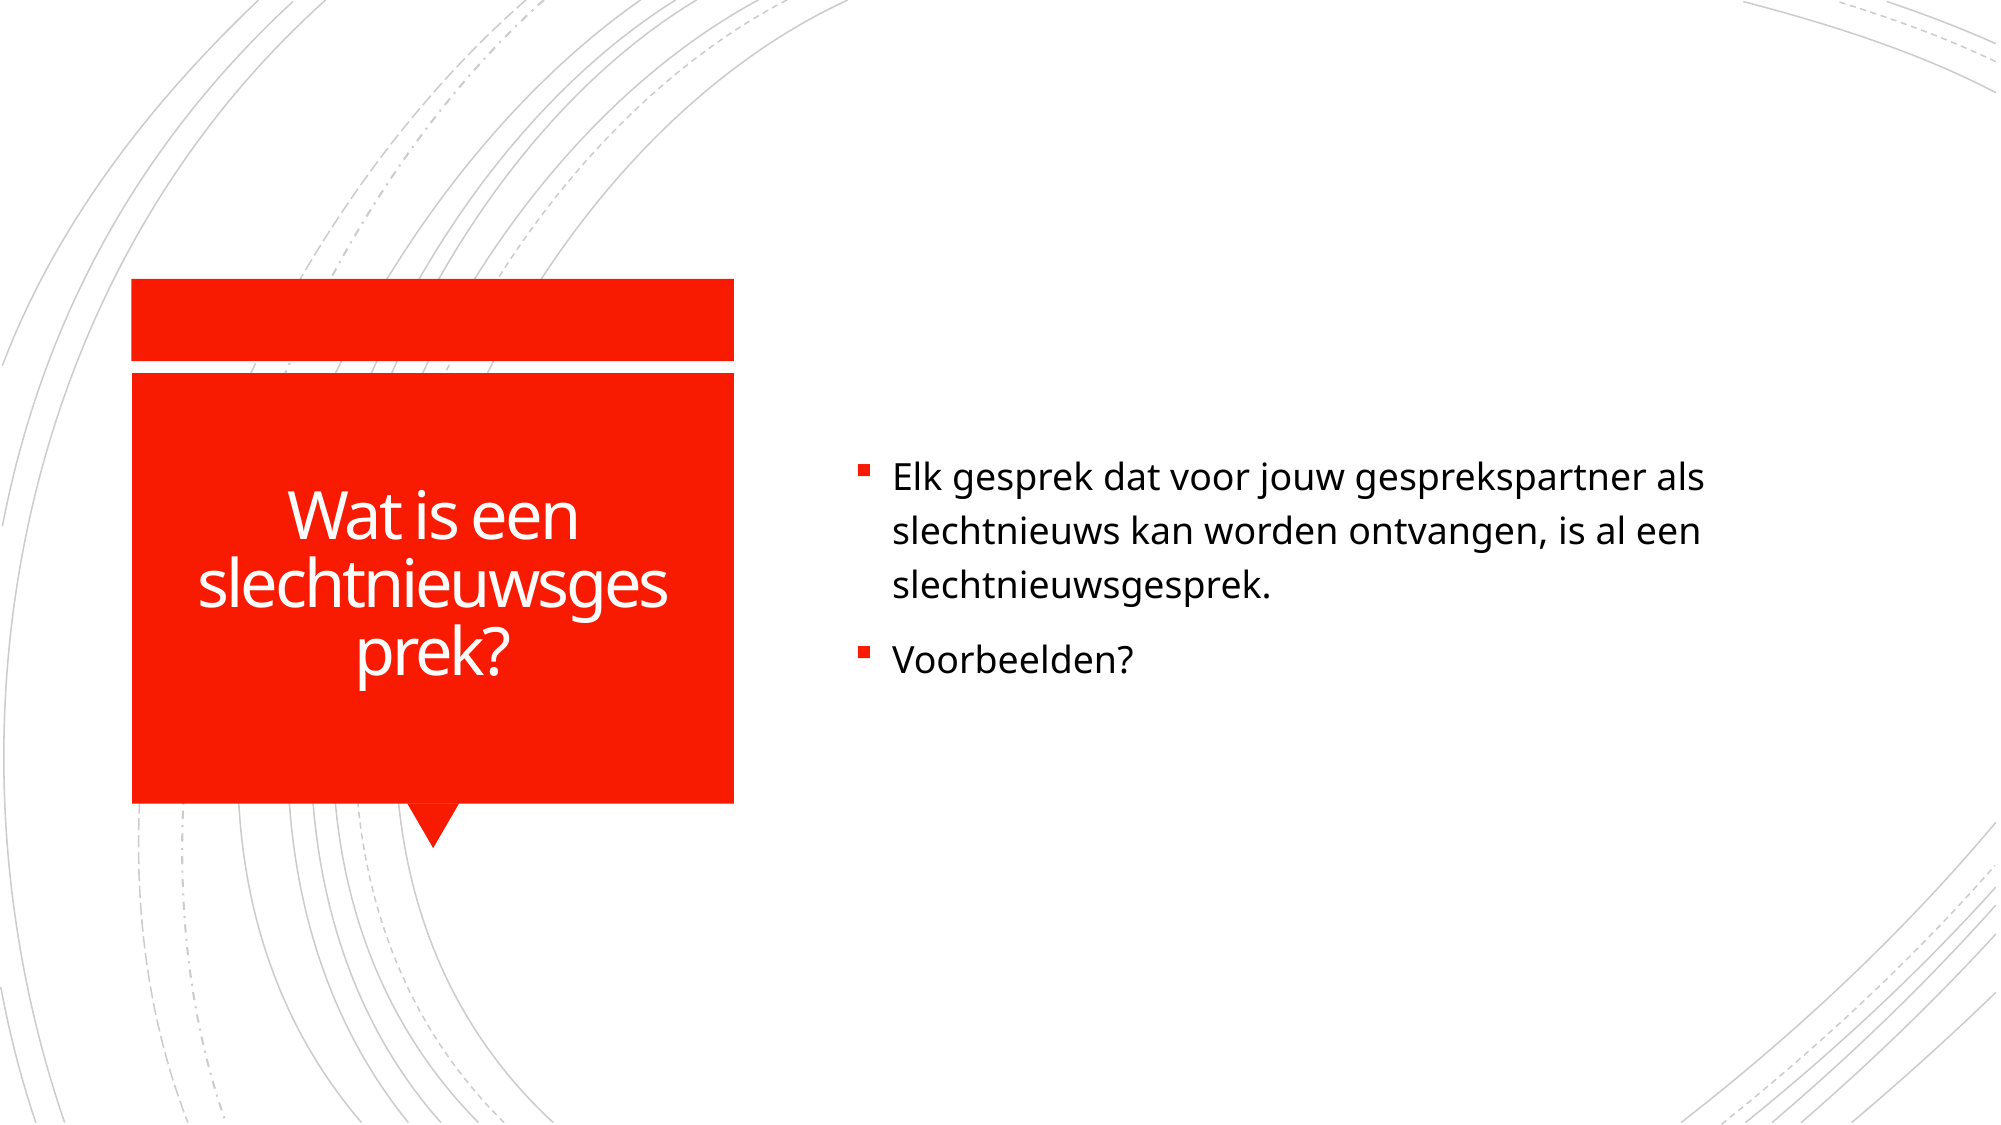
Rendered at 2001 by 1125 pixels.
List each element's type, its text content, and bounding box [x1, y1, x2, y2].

title Wat is een slechtnieuwsgesprek? [145, 385, 720, 789]
list Elk gesprek dat voor jouw gesprekspartner als slechtnieuws kan worden ontvangen, is al een slechtnieuwsgesprek. Voorbeelden? [839, 131, 1871, 993]
